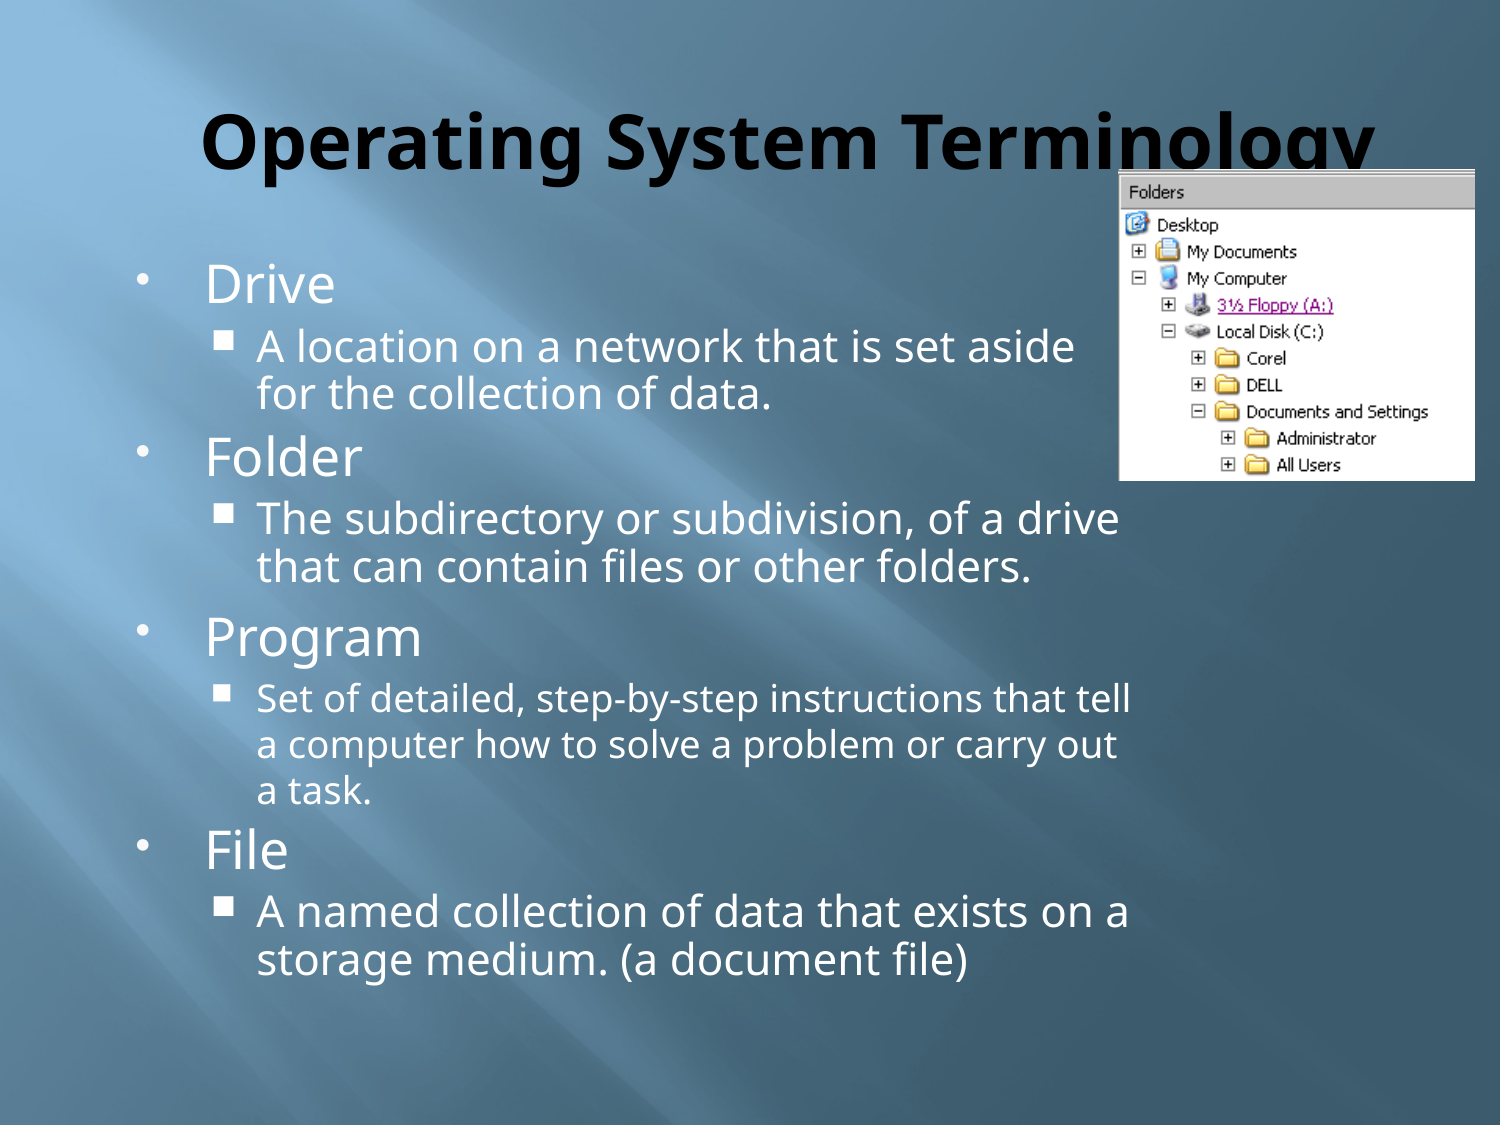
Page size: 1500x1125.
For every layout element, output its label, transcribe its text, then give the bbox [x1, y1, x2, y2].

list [1117, 168, 1476, 481]
title Operating System Terminology [150, 45, 1425, 234]
list Drive A location on a network that is set aside for the collection of data. Folder The subdirectory or subdivision, of a drive that can contain files or other folders. Program Set of detailed, step-by-step instructions that tell a computer how to solve a problem or carry out a task. File A named collection of data that exists on a storage medium. (a document file) [99, 249, 1150, 1006]
